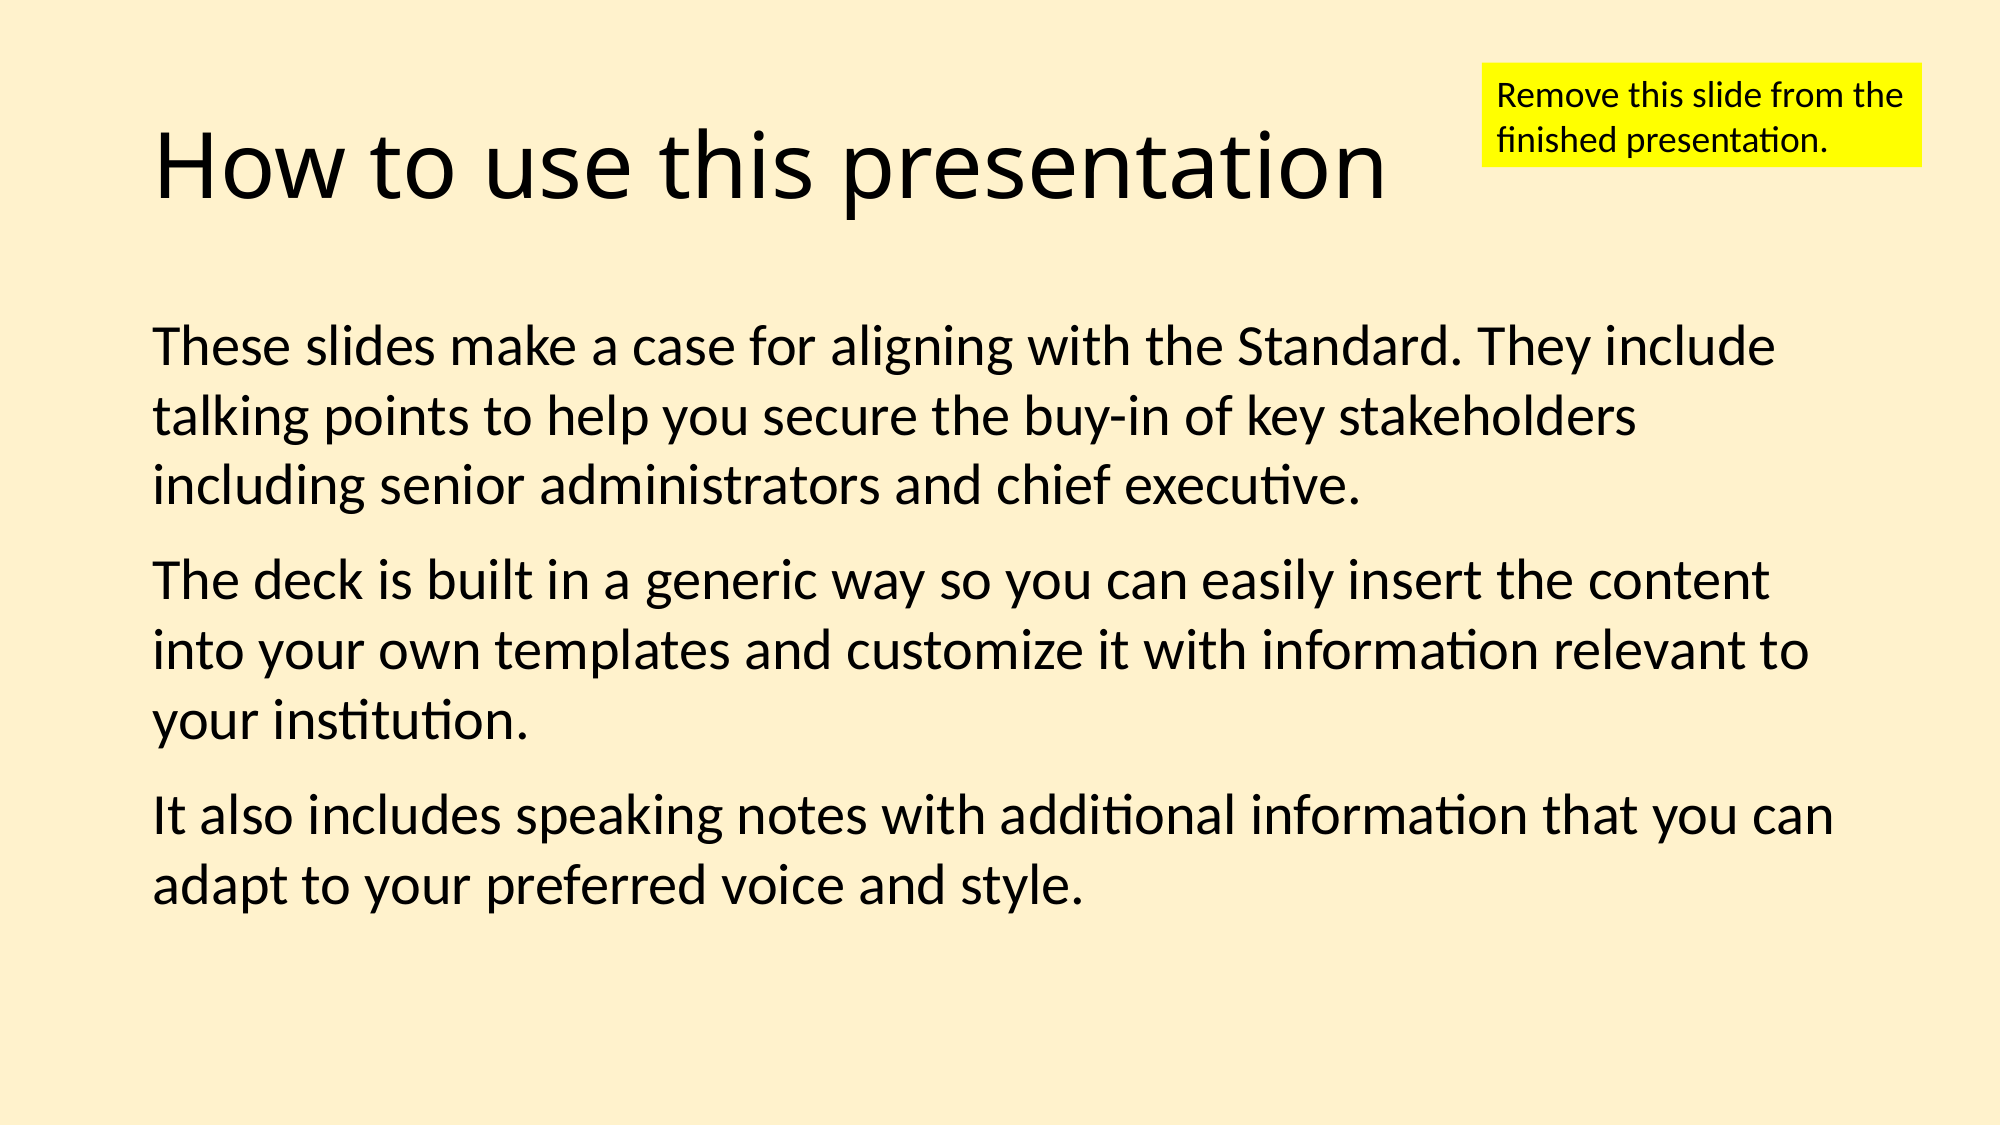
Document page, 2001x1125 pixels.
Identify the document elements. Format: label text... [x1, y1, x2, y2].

title How to use this presentation [137, 59, 1863, 278]
list These slides make a case for aligning with the Standard. They include talking points to help you secure the buy-in of key stakeholders including senior administrators and chief executive. The deck is built in a generic way so you can easily insert the content into your own templates and customize it with information relevant to your institution. It also includes speaking notes with additional information that you can adapt to your preferred voice and style. [137, 299, 1863, 1014]
text_box Remove this slide from the finished presentation. [1481, 62, 1922, 168]
